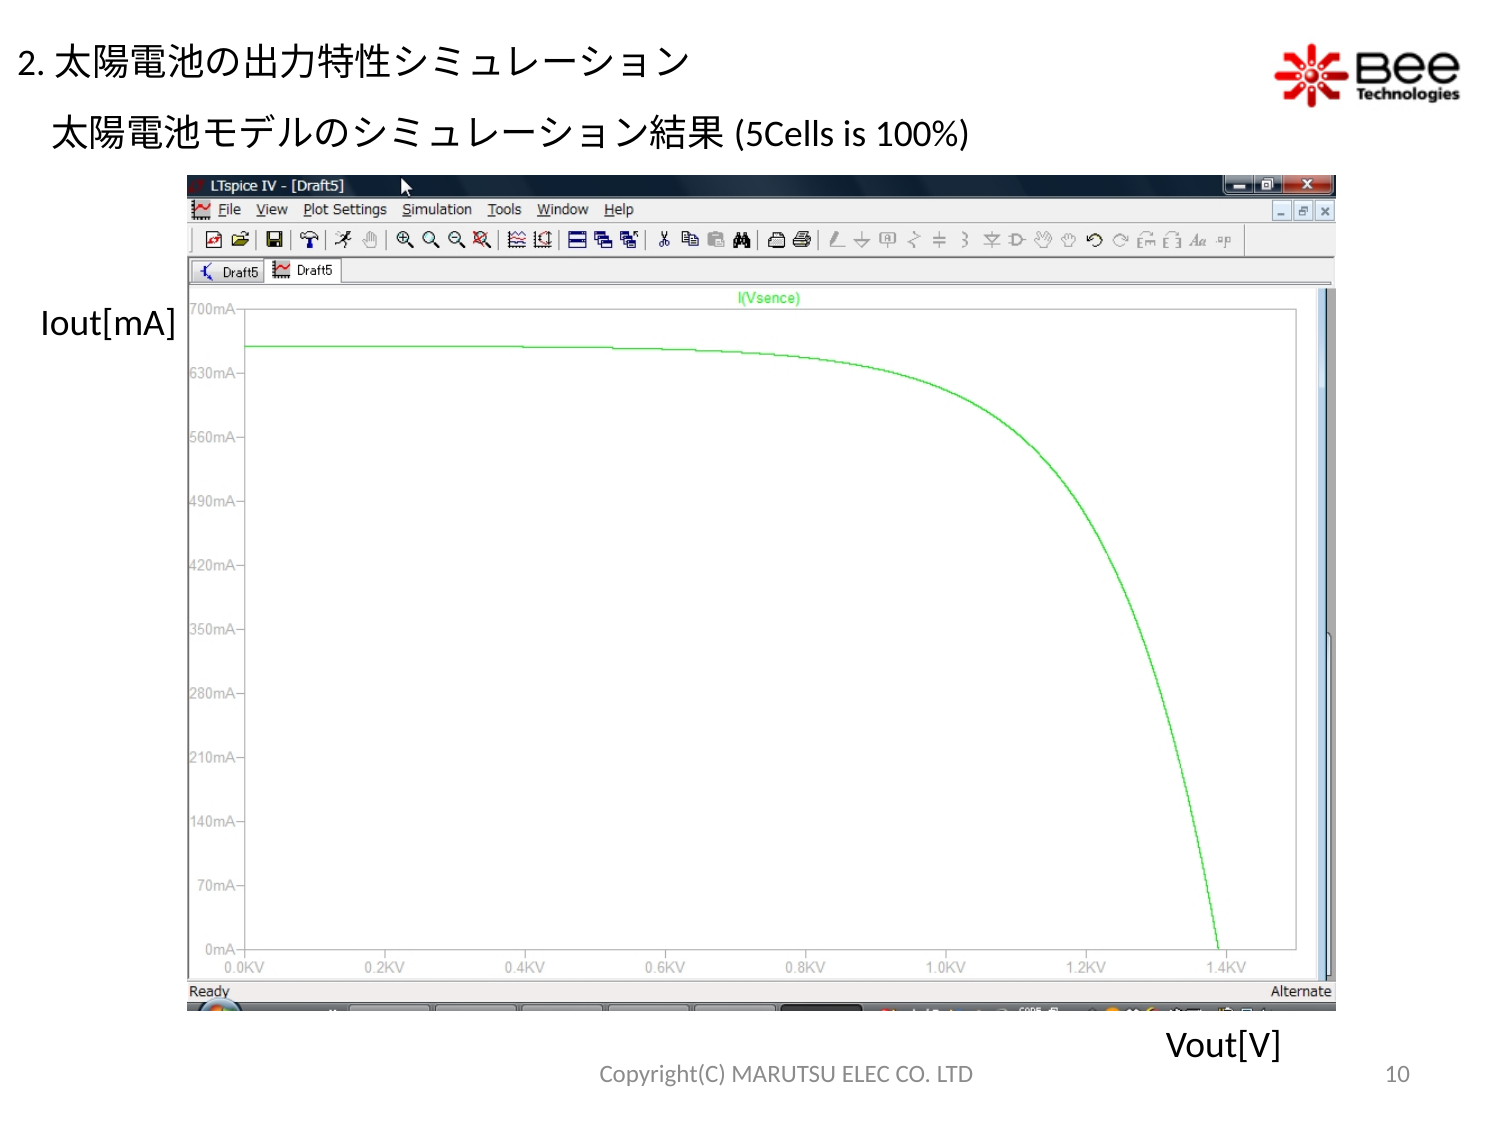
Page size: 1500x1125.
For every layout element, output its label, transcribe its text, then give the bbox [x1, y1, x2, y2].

text_box 太陽電池モデルのシミュレーション結果(5Cells is 100%) [36, 101, 985, 162]
footer Copyright(C) MARUTSU ELEC CO. LTD [363, 1042, 1211, 1103]
text_box Vout[V] [1141, 1018, 1307, 1073]
picture [187, 175, 1337, 1011]
slide_number 10 [1211, 1042, 1425, 1103]
picture [1269, 34, 1466, 117]
text_box Iout[mA] [17, 290, 182, 351]
text_box 2.太陽電池の出力特性シミュレーション [2, 30, 706, 91]
